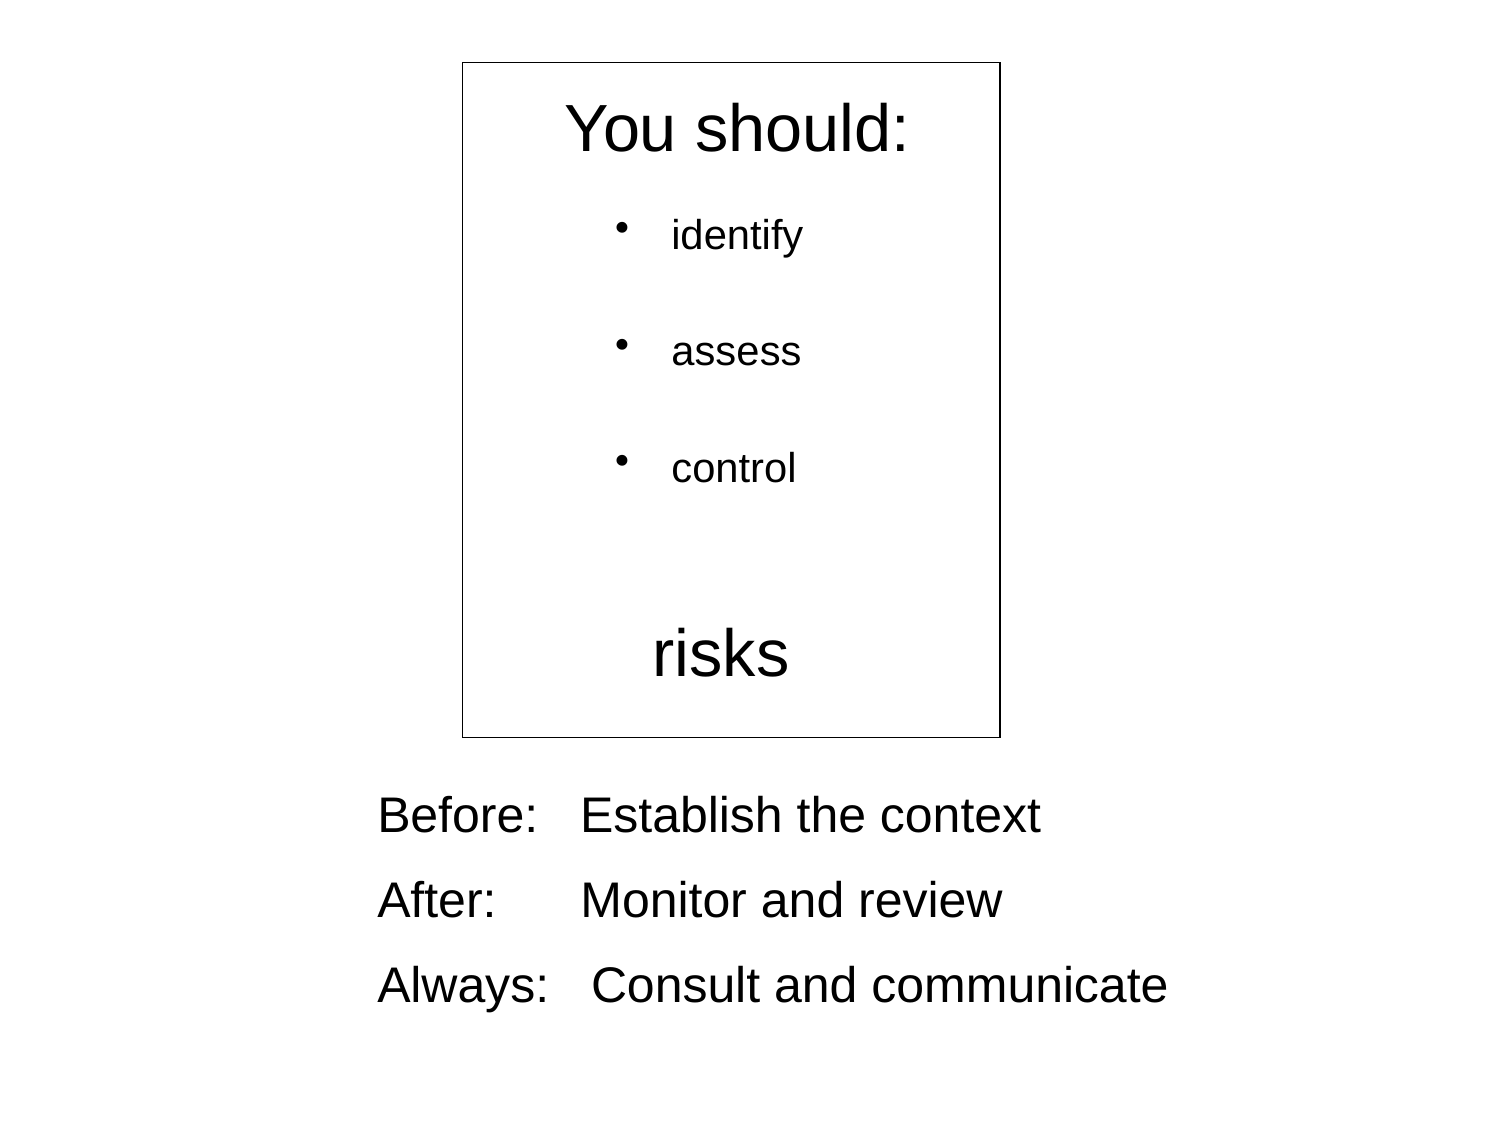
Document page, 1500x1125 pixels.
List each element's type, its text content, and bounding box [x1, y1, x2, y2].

text_box Before: Establish the context After: Monitor and review Always: Consult and communicate [362, 774, 1375, 1020]
text_box [462, 62, 1000, 738]
